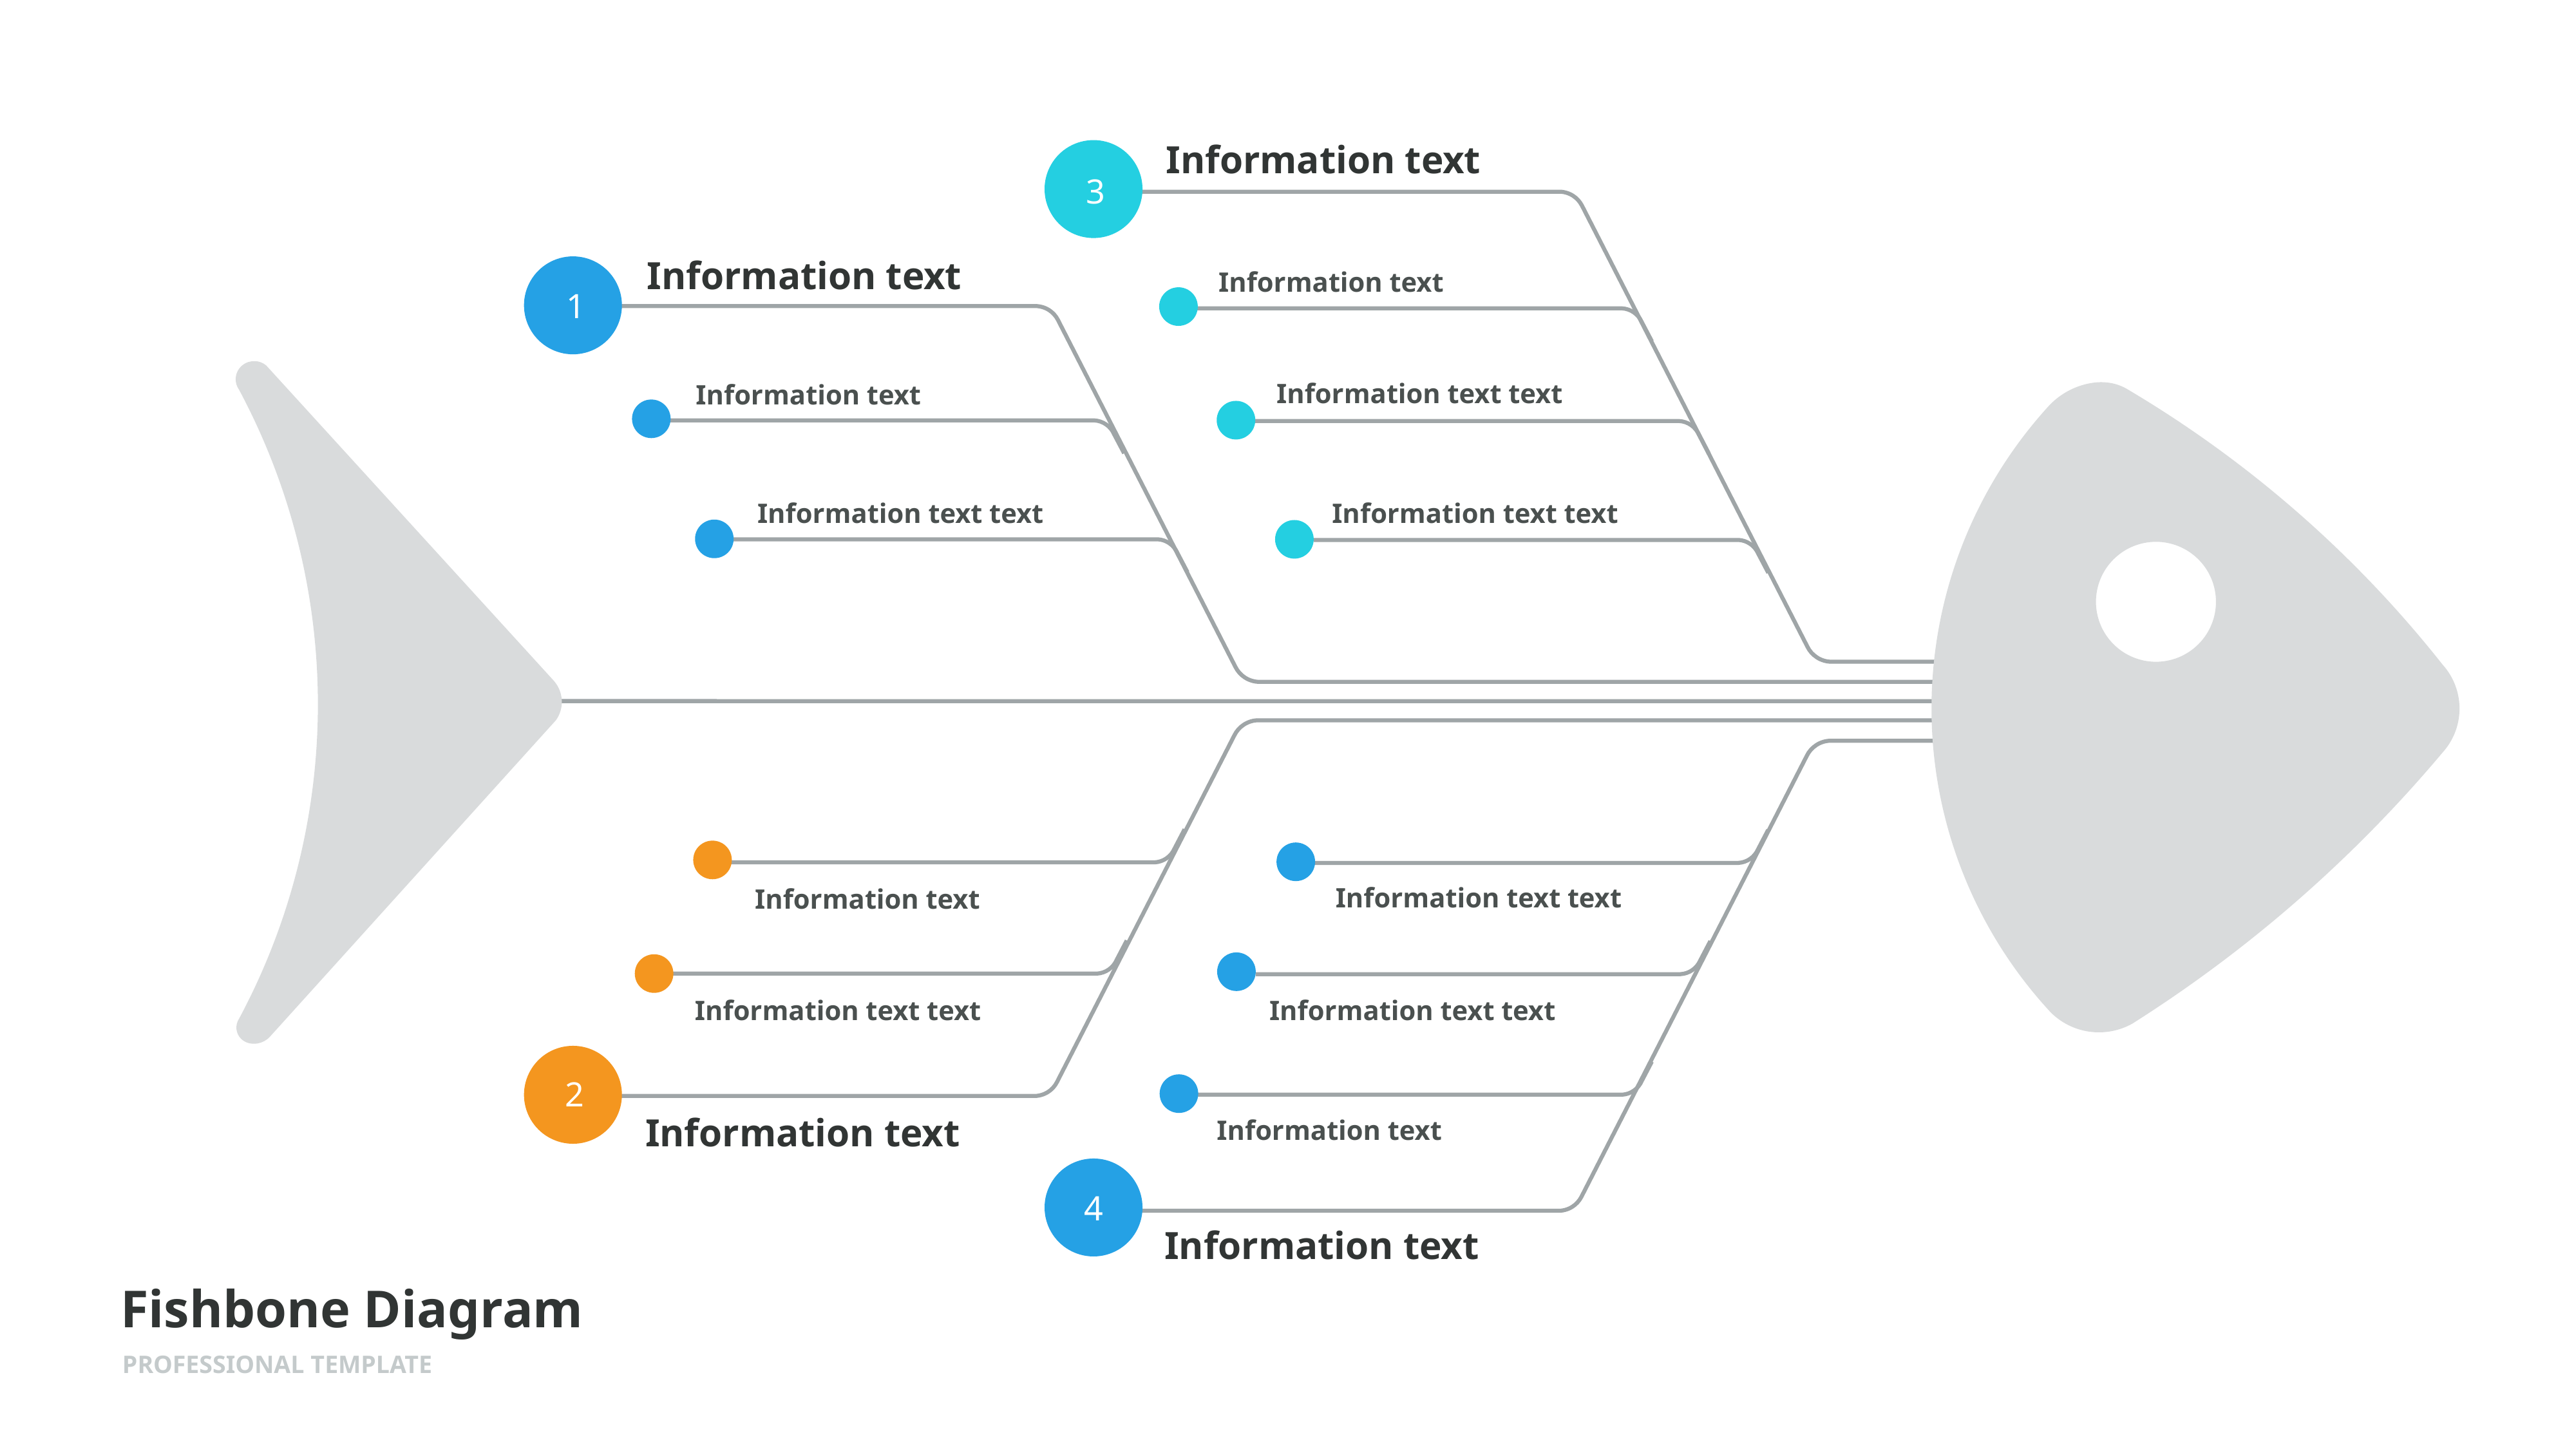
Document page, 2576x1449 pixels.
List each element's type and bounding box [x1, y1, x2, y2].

text_box [235, 131, 2460, 1273]
